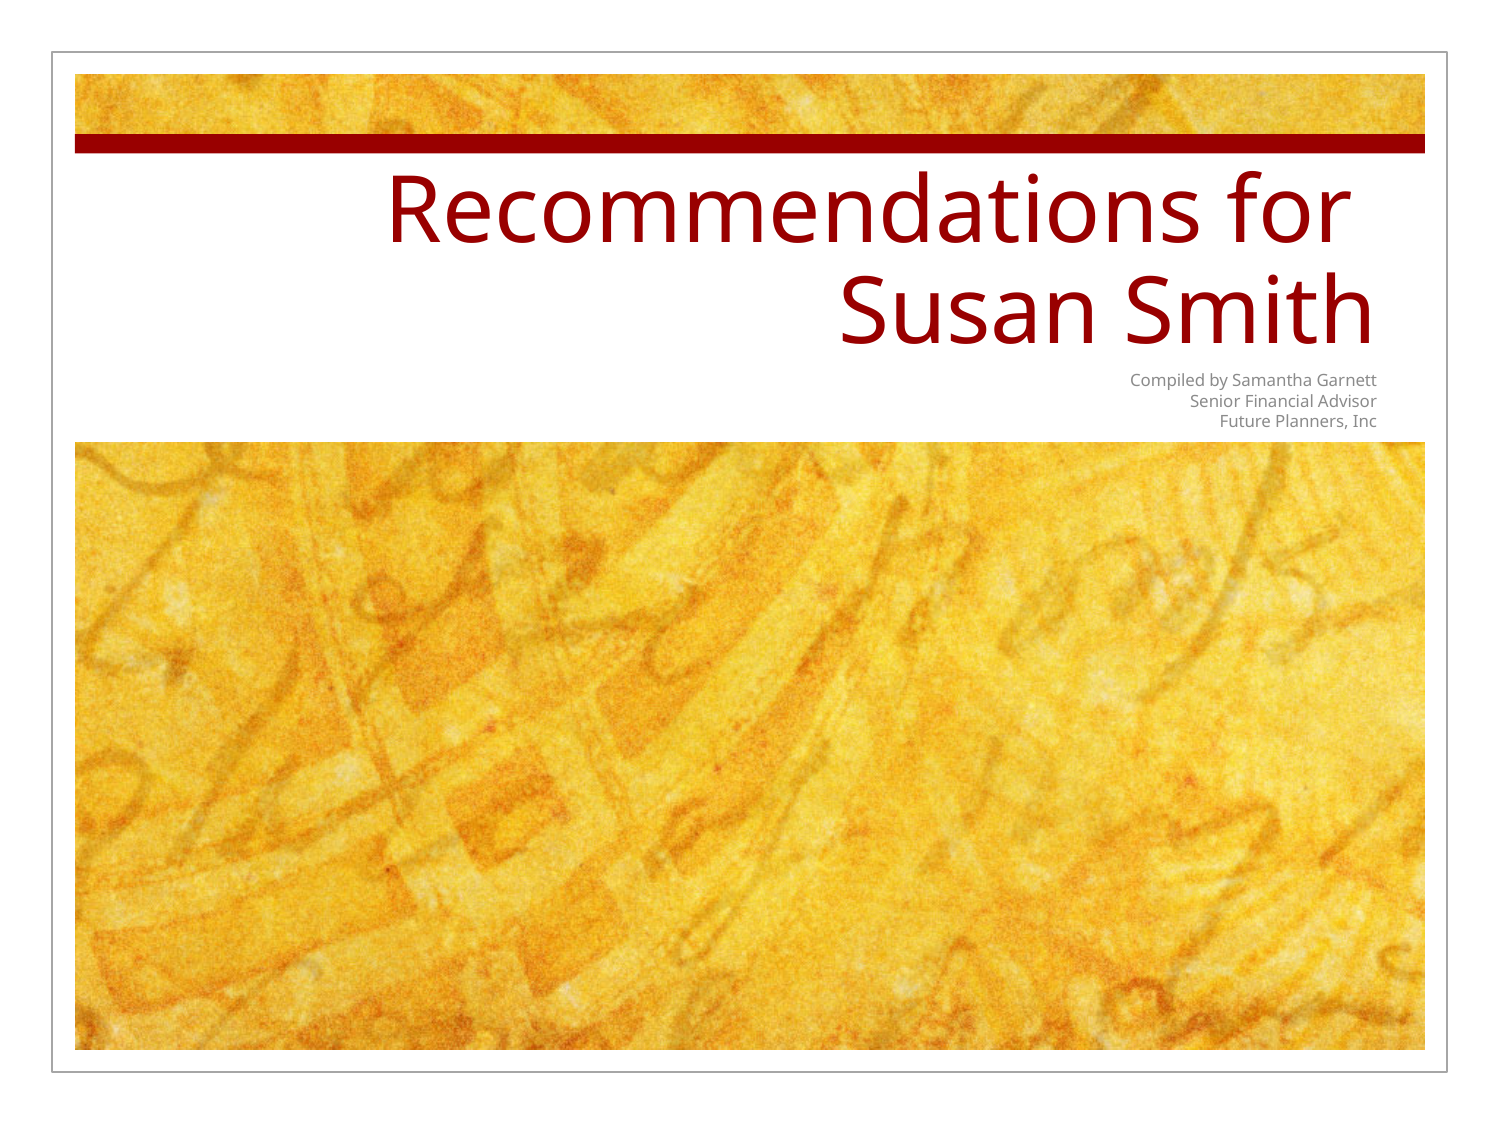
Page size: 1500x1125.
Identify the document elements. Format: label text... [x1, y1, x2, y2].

picture [75, 442, 1425, 1050]
title Recommendations for Susan Smith [112, 158, 1392, 362]
picture [75, 74, 1425, 134]
subtitle Compiled by Samantha Garnett Senior Financial Advisor Future Planners, Inc [112, 362, 1392, 439]
